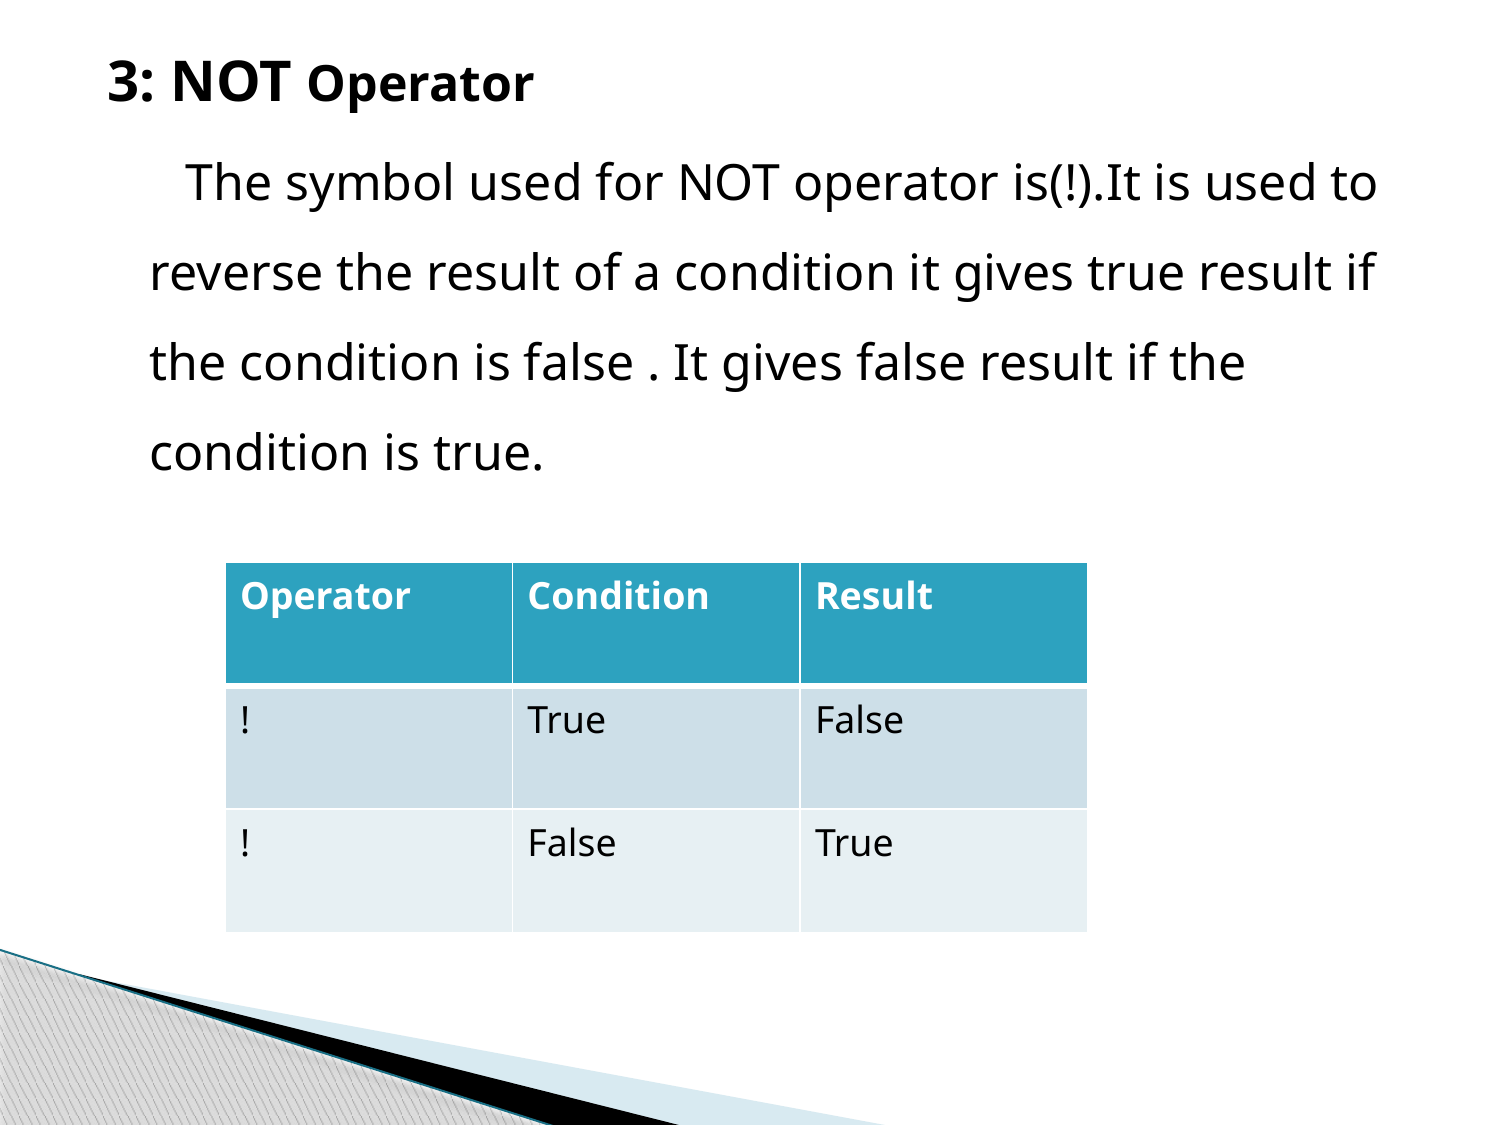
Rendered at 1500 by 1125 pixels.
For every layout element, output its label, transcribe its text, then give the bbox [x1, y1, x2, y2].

table_header Condition [513, 563, 799, 683]
table_cell ! [226, 810, 512, 932]
table_cell True [801, 810, 1087, 932]
table_cell True [513, 689, 799, 808]
list 3: NOT Operator The symbol used for NOT operator is(!).It is used to reverse the result of a condition it gives true result if the condition is false . It gives false result if the condition is true. [75, 37, 1425, 986]
table_cell False [513, 810, 799, 932]
table_header Operator [226, 563, 512, 683]
table_cell False [801, 689, 1087, 808]
table_cell ! [226, 689, 512, 808]
table_header Result [801, 563, 1087, 683]
